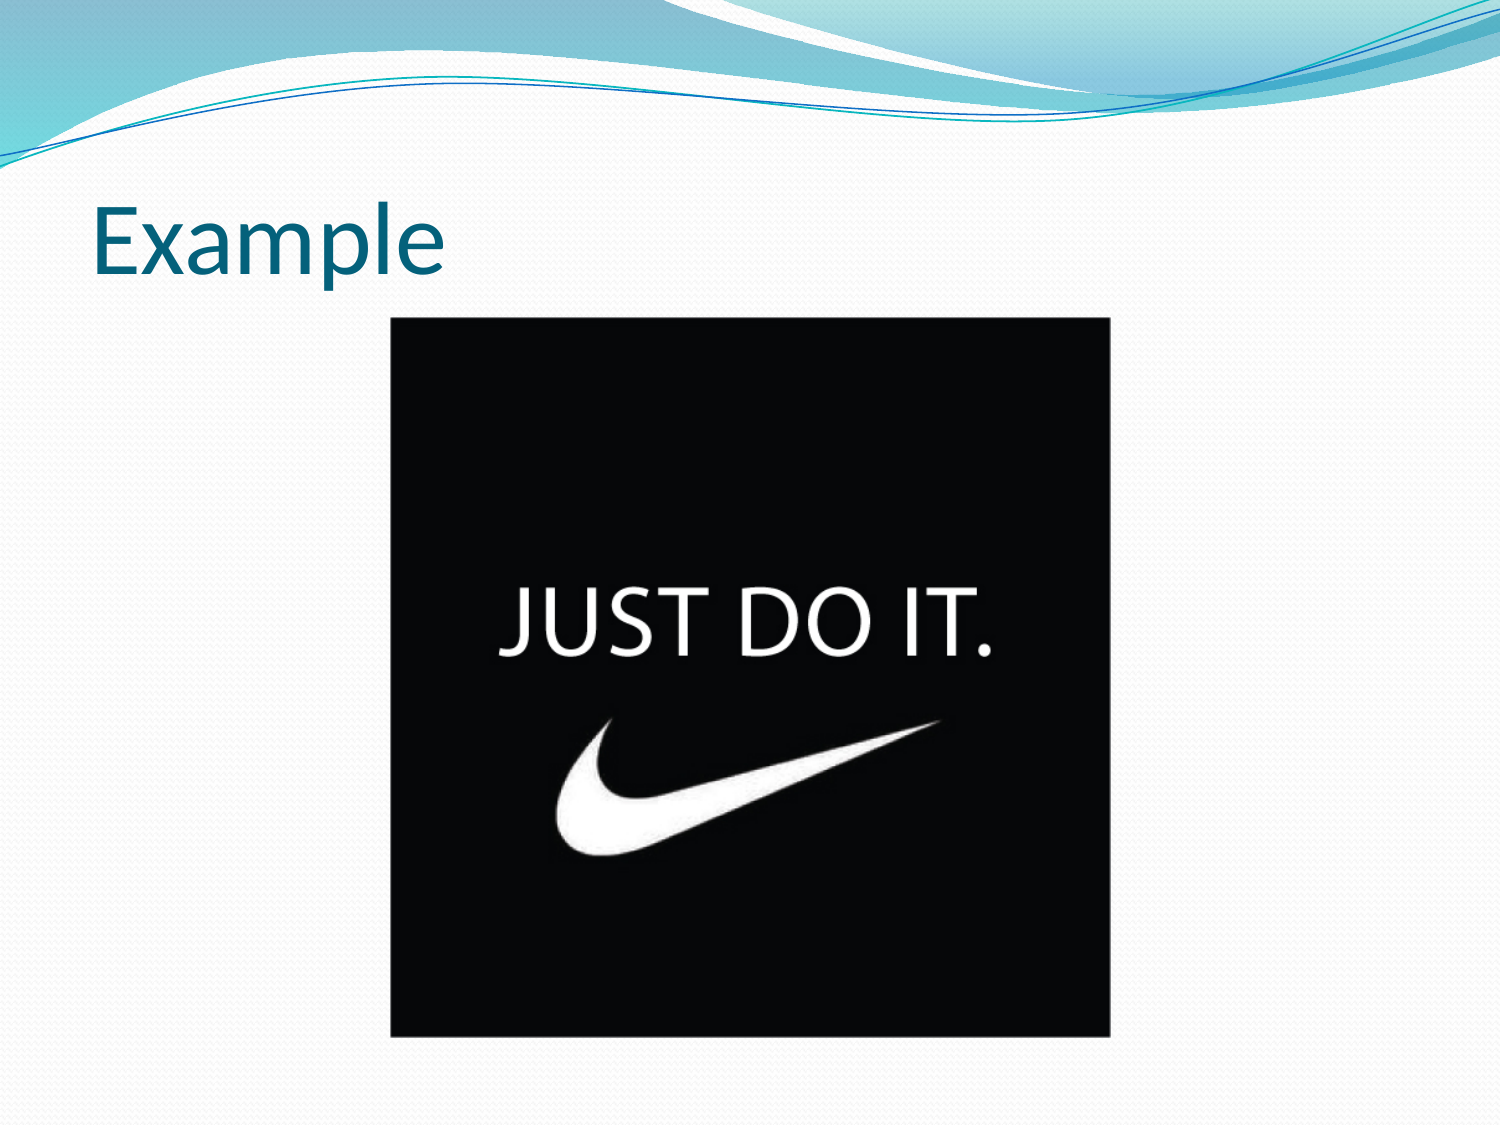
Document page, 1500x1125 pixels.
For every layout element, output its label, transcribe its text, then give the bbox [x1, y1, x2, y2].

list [389, 317, 1111, 1038]
title Example [75, 115, 1425, 303]
